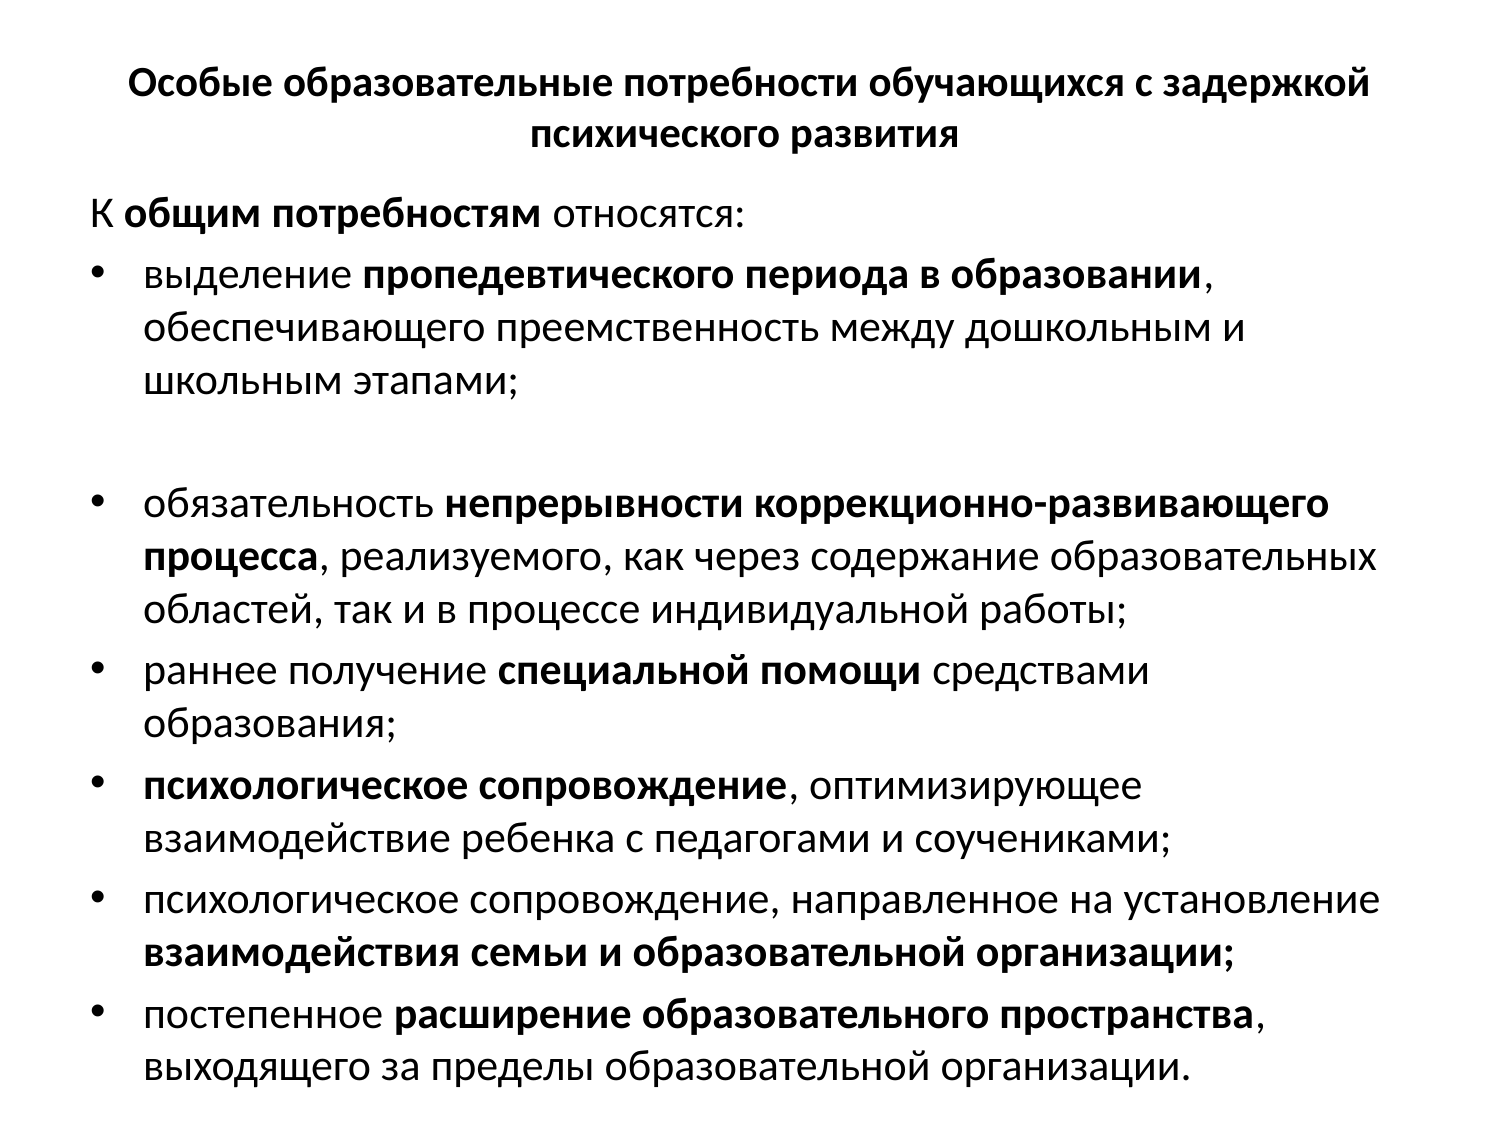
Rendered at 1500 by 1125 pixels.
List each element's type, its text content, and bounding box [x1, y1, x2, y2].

title Особые образовательные потребности обучающихся с задержкой психического развития [75, 45, 1425, 164]
list К общим потребностям относятся: выделение пропедевтического периода в образовании, обеспечивающего преемственность между дошкольным и школьным этапами; обязательность непрерывности коррекционно-развивающего процесса, реализуемого, как через содержание образовательных областей, так и в процессе индивидуальной работы; раннее получение специальной помощи средствами образования; психологическое сопровождение, оптимизирующее взаимодействие ребенка с педагогами и соучениками; психологическое сопровождение, направленное на установление взаимодействия семьи и образовательной организации; постепенное расширение образовательного пространства, выходящего за пределы образовательной организации. [75, 175, 1425, 1102]
